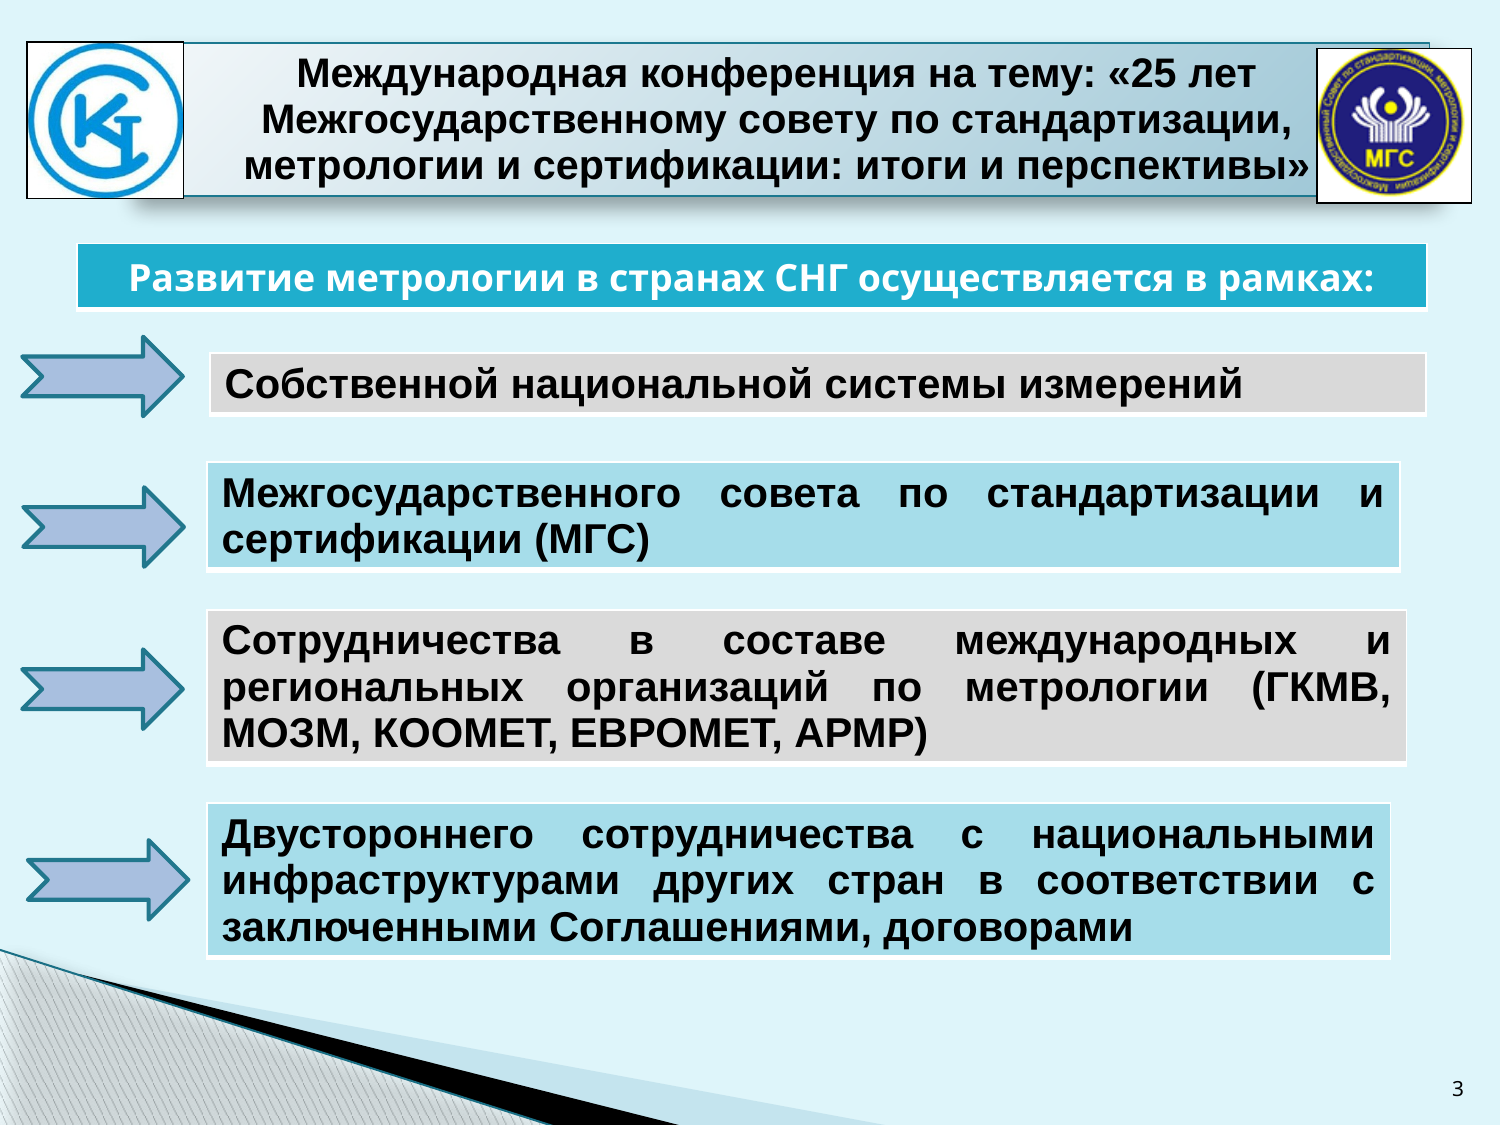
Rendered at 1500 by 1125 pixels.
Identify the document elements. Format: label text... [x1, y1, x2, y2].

text_box [20, 647, 185, 731]
text_box [21, 485, 186, 569]
text_box [25, 838, 191, 922]
title Международная конференция на тему: «25 лет Межгосударственному совету по стандартизации, метрологии и сертификации: итоги и перспективы» [184, 42, 1430, 197]
table_header Межгосударственного совета по стандартизации и сертификации (МГС) [208, 463, 1399, 567]
table_header Сотрудничества в составе международных и региональных организаций по метрологии (ГКМВ, МОЗМ, КООМЕТ, ЕВРОМЕТ, АРМР) [208, 611, 1406, 761]
table_header Развитие метрологии в странах СНГ осуществляется в рамках: [78, 244, 1426, 307]
picture [27, 42, 184, 198]
table_header Собственной национальной системы измерений [211, 354, 1425, 412]
slide_number 3 [1418, 1051, 1479, 1112]
table_header Двустороннего сотрудничества с национальными инфраструктурами других стран в соответствии с заключенными Соглашениями, договорами [208, 804, 1390, 955]
picture [1317, 48, 1471, 203]
picture [115, 130, 184, 198]
text_box [20, 334, 185, 419]
